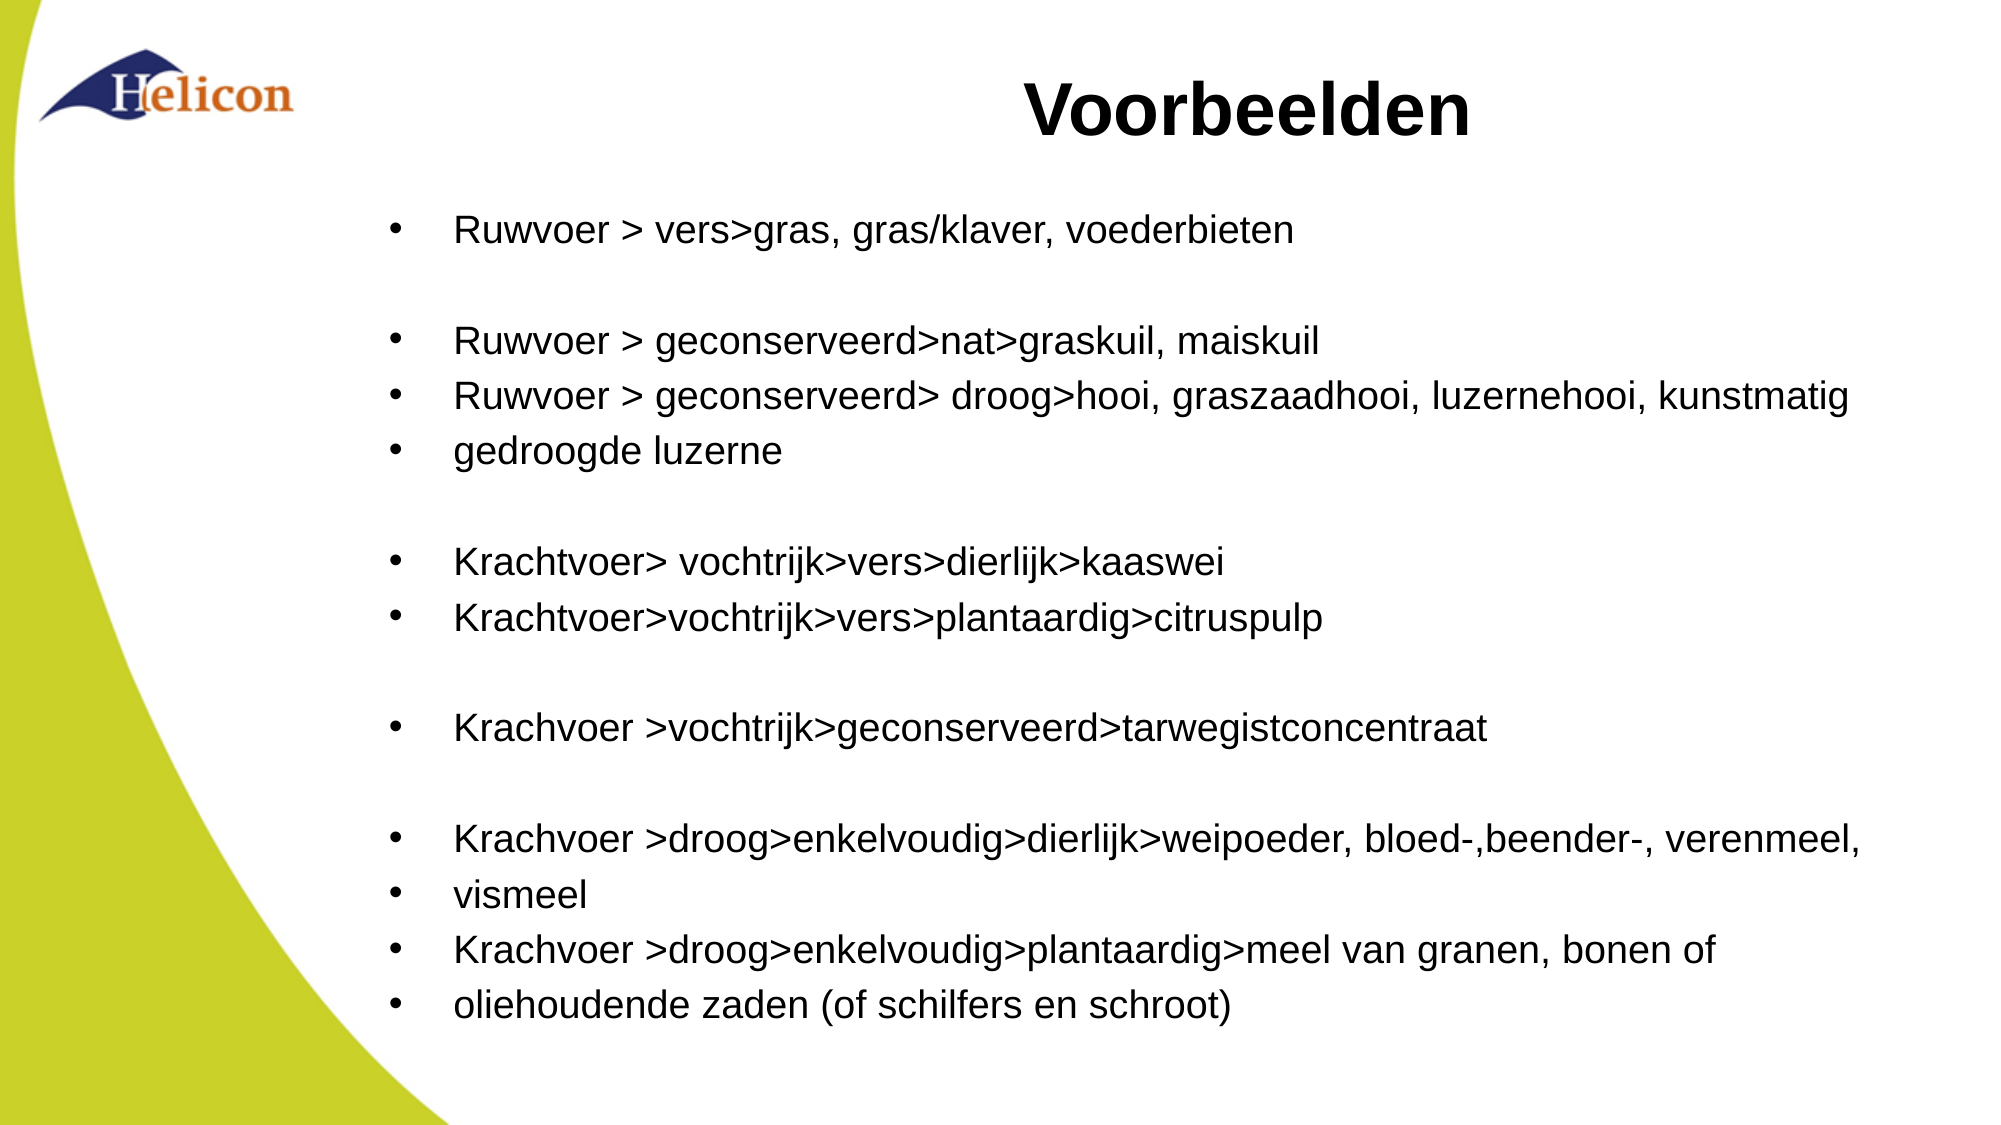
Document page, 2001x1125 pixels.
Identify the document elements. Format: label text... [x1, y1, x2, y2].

list Ruwvoer > vers>gras, gras/klaver, voederbieten Ruwvoer > geconserveerd>nat>graskuil, maiskuil Ruwvoer > geconserveerd> droog>hooi, graszaadhooi, luzernehooi, kunstmatig gedroogde luzerne Krachtvoer> vochtrijk>vers>dierlijk>kaaswei Krachtvoer>vochtrijk>vers>plantaardig>citruspulp Krachvoer >vochtrijk>geconserveerd>tarwegistconcentraat Krachvoer >droog>enkelvoudig>dierlijk>weipoeder, bloed-,beender-, verenmeel, vismeel Krachvoer >droog>enkelvoudig>plantaardig>meel van granen, bonen of oliehoudende zaden (of schilfers en schroot) [373, 196, 1958, 1047]
picture [0, 0, 1500, 1125]
title Voorbeelden [503, 52, 1508, 159]
